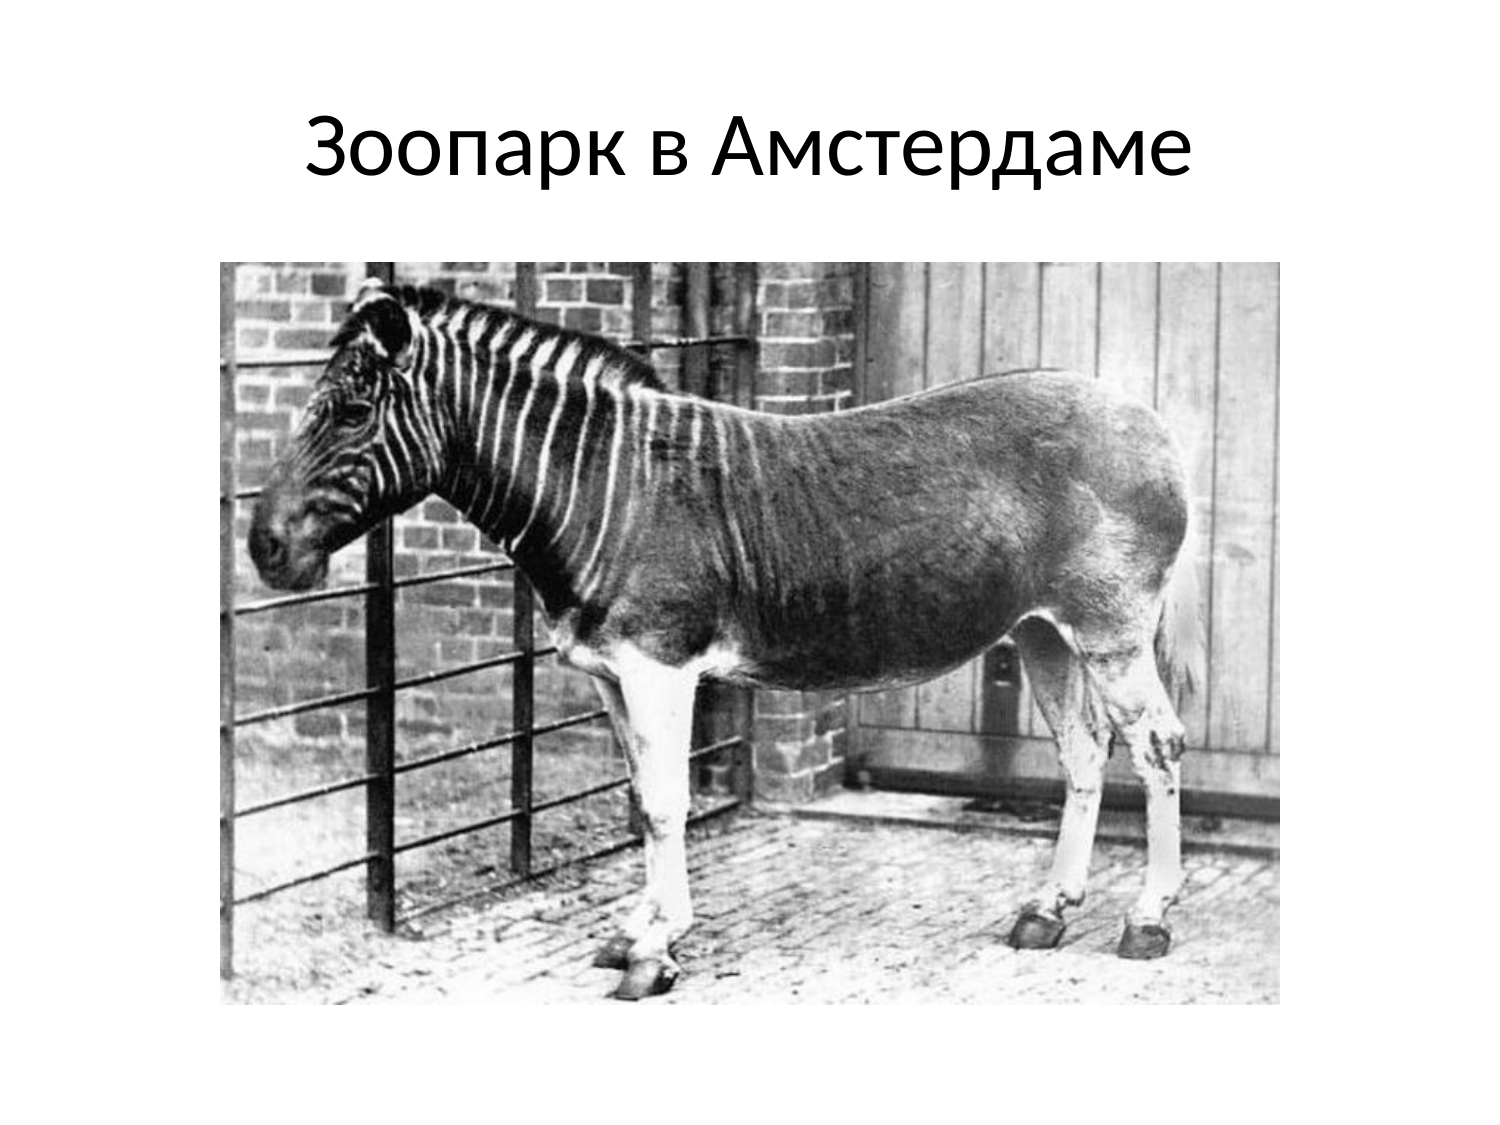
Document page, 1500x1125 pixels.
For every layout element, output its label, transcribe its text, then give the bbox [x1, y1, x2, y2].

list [220, 262, 1280, 1006]
title Зоопарк в Амстердаме [75, 45, 1425, 233]
